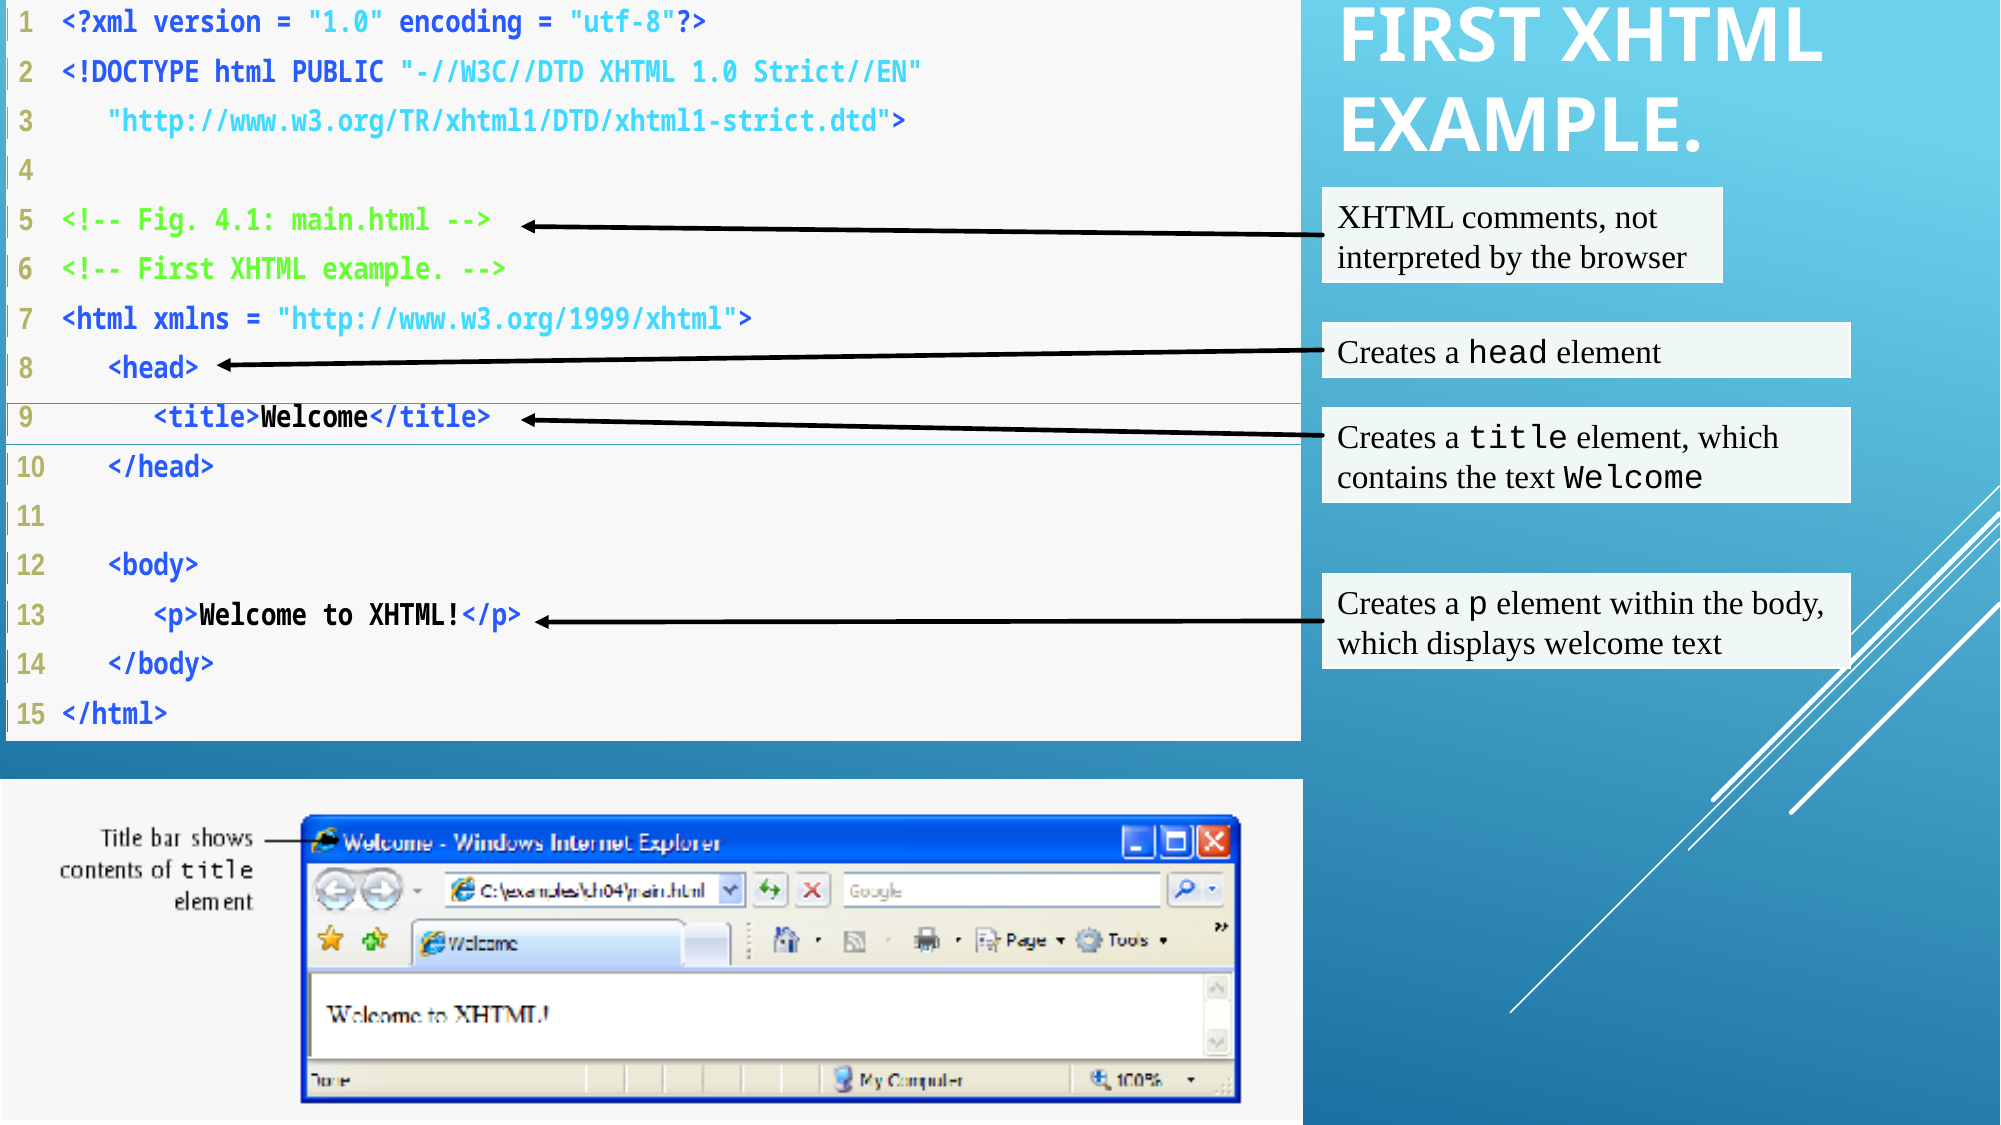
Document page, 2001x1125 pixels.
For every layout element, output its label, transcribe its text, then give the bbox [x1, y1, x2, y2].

text_box Creates a head element [1322, 322, 1850, 378]
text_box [520, 419, 1323, 436]
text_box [520, 226, 1323, 237]
text_box First XHTML example. [1322, 0, 1887, 168]
text_box XHTML comments, not interpreted by the browser [1322, 187, 1723, 283]
text_box Creates a p element within the body, which displays welcome text [1322, 573, 1850, 669]
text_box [0, 0, 1312, 780]
text_box Creates a title element, which contains the text Welcome [1322, 408, 1850, 503]
picture [0, 778, 1303, 1125]
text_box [216, 350, 1323, 366]
